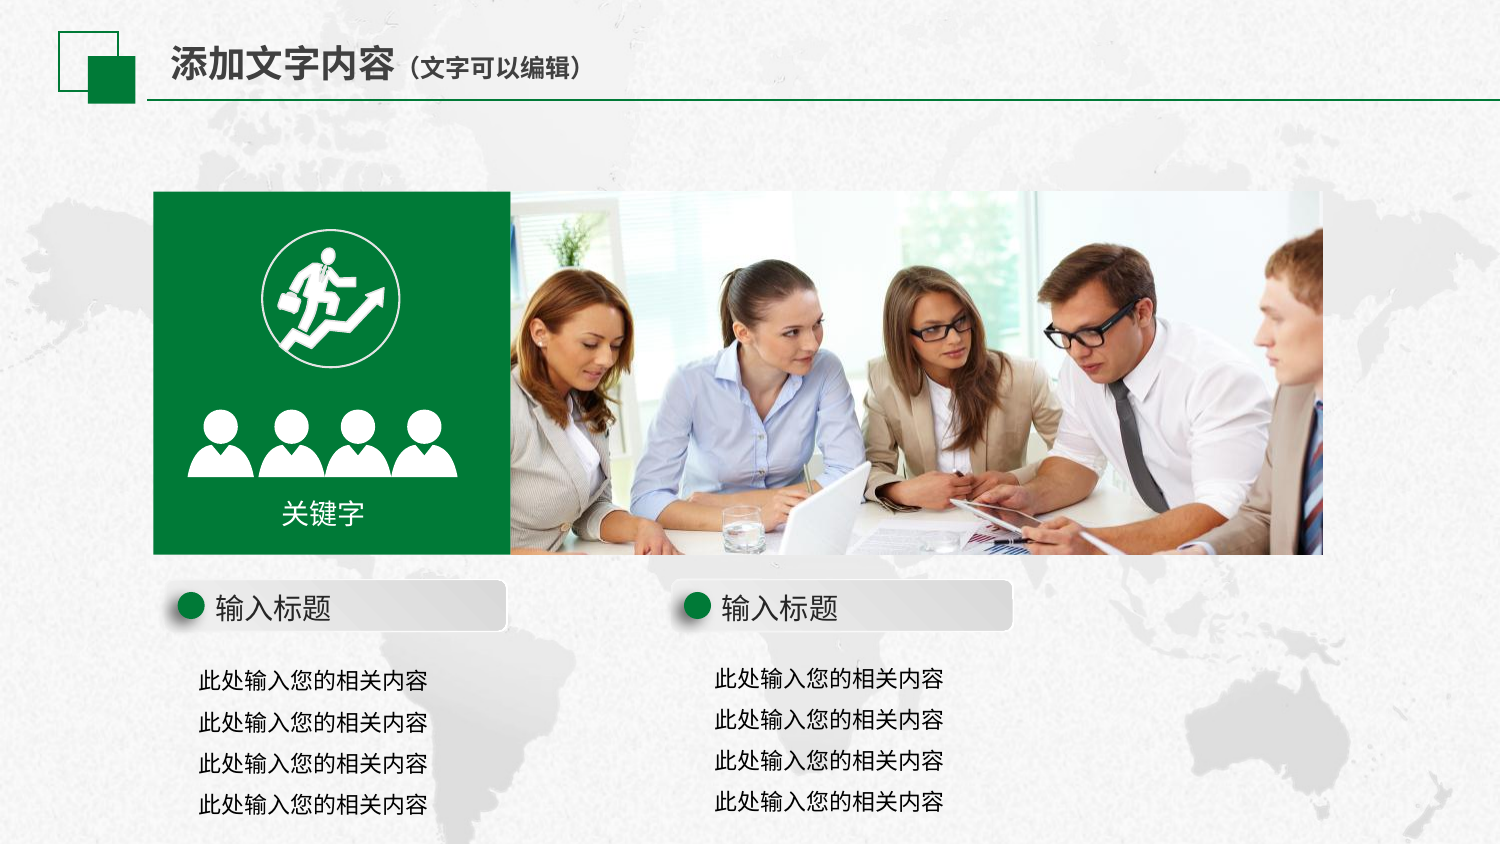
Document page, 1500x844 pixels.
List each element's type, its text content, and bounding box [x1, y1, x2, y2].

text_box 此处输入您的相关内容 此处输入您的相关内容 此处输入您的相关内容 此处输入您的相关内容 [699, 643, 1076, 823]
text_box [153, 191, 510, 555]
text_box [671, 579, 1015, 633]
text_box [164, 579, 509, 633]
picture [0, 0, 1500, 844]
text_box [274, 409, 309, 444]
text_box 添加文字内容（文字可以编辑） [159, 34, 736, 91]
text_box [187, 444, 254, 478]
text_box [391, 444, 458, 478]
text_box [203, 409, 238, 444]
text_box 关键字 [171, 488, 476, 538]
text_box [258, 444, 325, 478]
text_box [407, 409, 442, 444]
text_box 此处输入您的相关内容 此处输入您的相关内容 此处输入您的相关内容 此处输入您的相关内容 [183, 645, 560, 826]
text_box [324, 444, 391, 478]
text_box [510, 191, 1323, 555]
text_box [340, 409, 376, 444]
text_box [262, 230, 400, 368]
